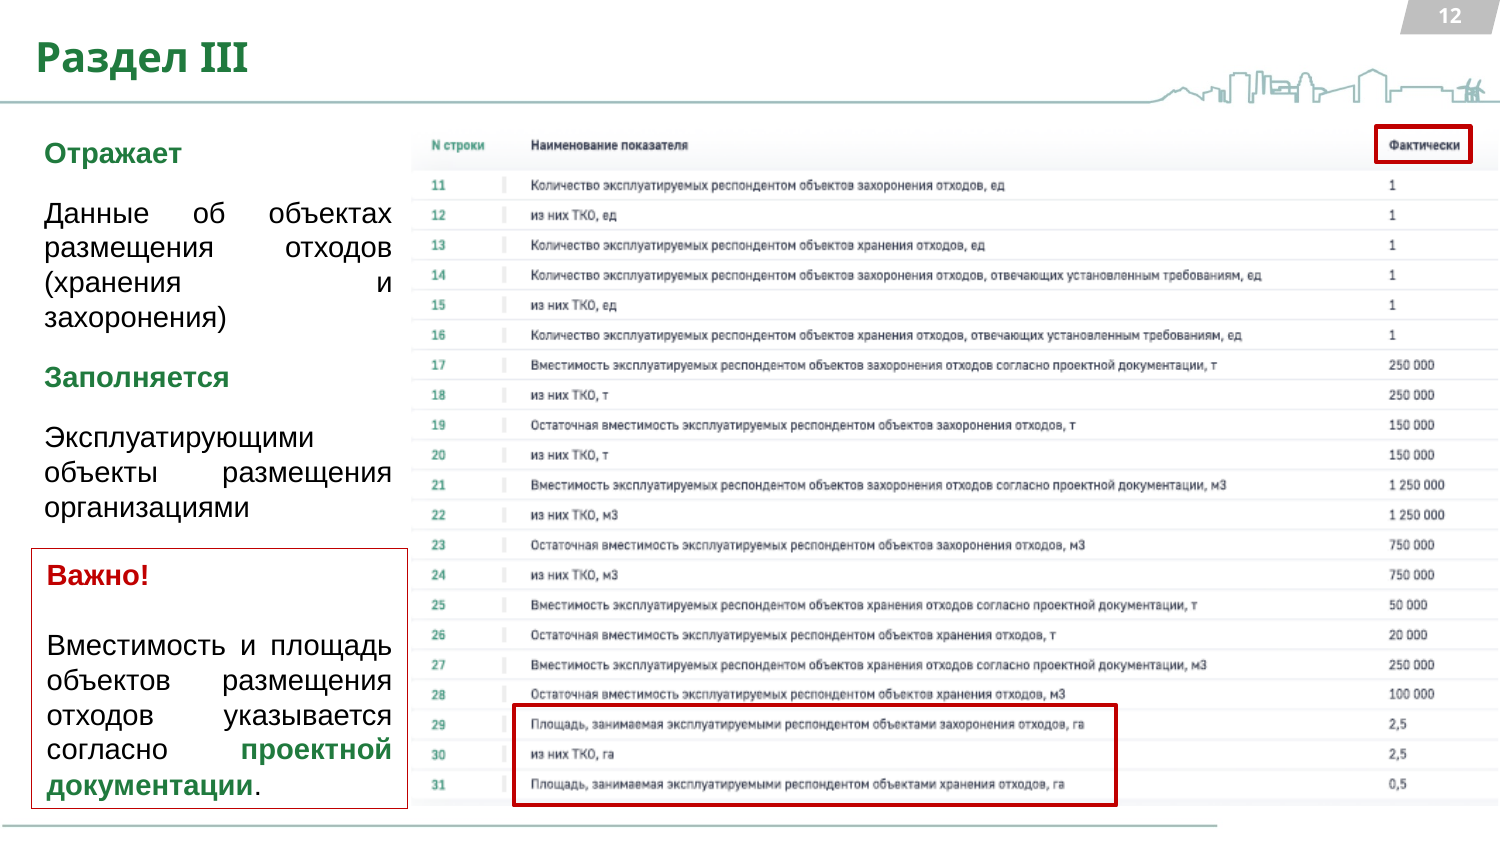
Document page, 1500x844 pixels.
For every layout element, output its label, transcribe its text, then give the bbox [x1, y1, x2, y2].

text_box Отражает Данные об объектах размещения отходов (хранения и захоронения) Заполняется Эксплуатирующими объекты размещения организациями [29, 126, 408, 531]
text_box Раздел III [20, 23, 264, 89]
picture [0, 0, 1500, 844]
text_box Важно! Вместимость и площадь объектов размещения отходов указывается согласно проектной документации. [31, 548, 407, 809]
text_box 11 [1400, 0, 1500, 35]
